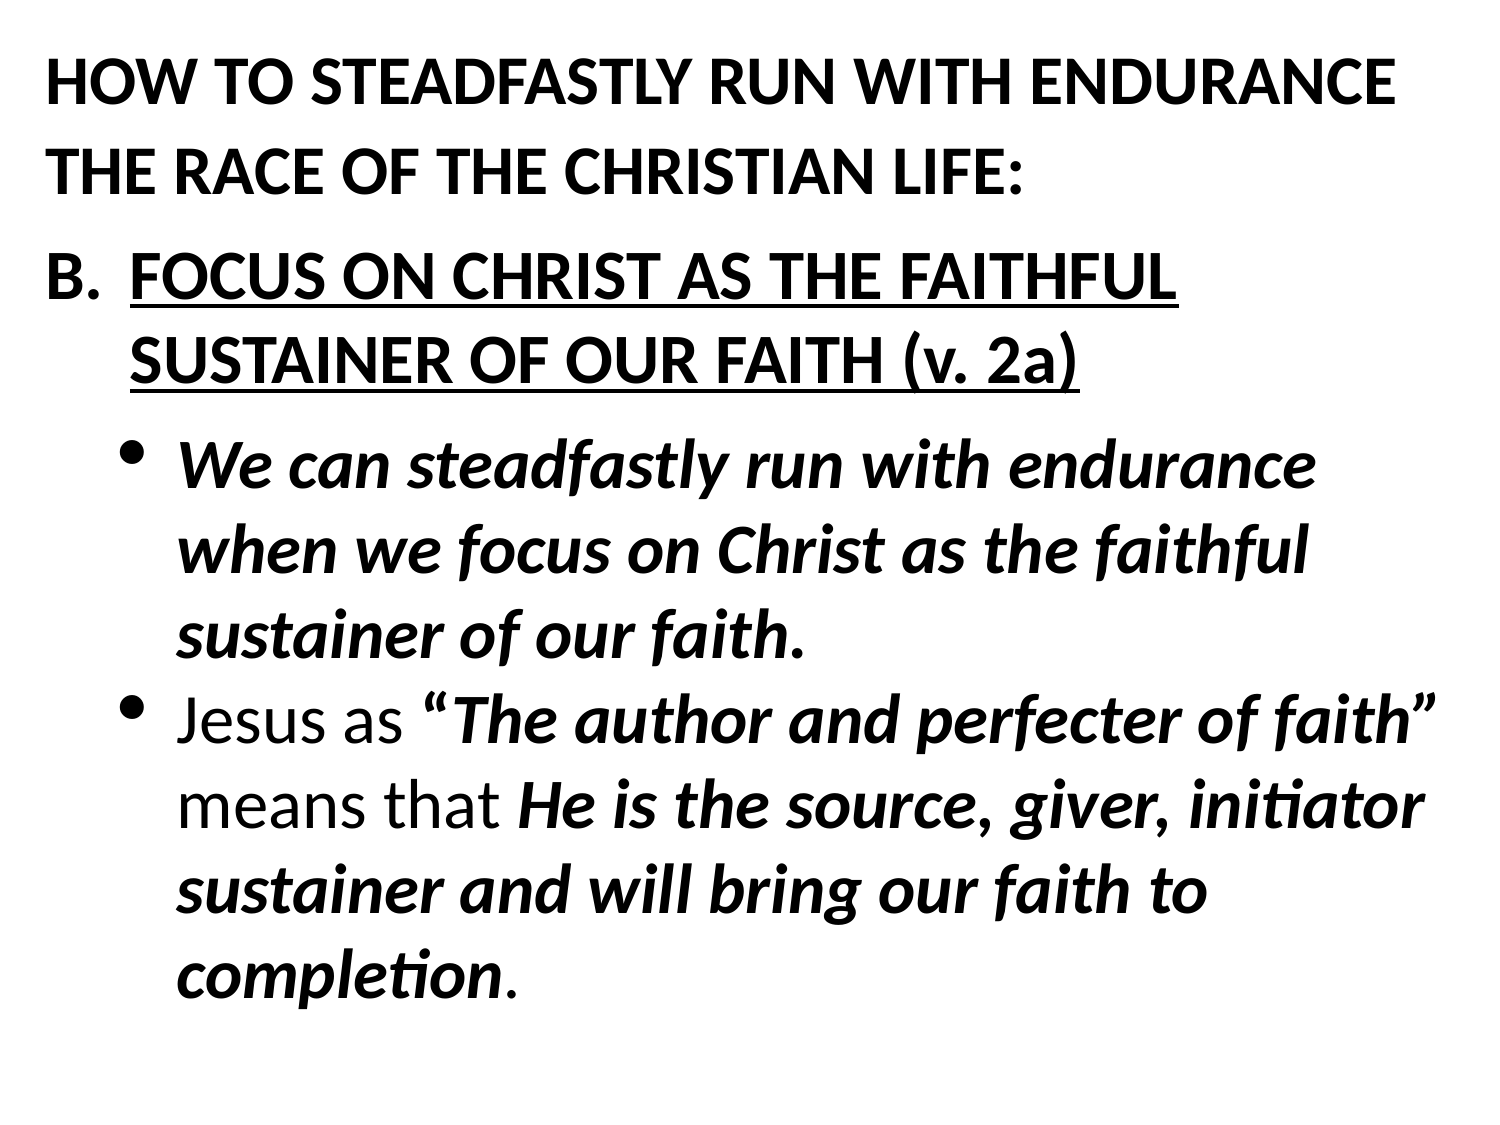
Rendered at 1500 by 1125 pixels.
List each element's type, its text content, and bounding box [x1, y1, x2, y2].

text_box HOW TO STEADFASTLY RUN WITH ENDURANCE THE RACE OF THE CHRISTIAN LIFE: FOCUS ON CHRIST AS THE FAITHFUL SUSTAINER OF OUR FAITH (v. 2a) We can steadfastly run with endurance when we focus on Christ as the faithful sustainer of our faith. Jesus as “The author and perfecter of faith” means that He is the source, giver, initiator sustainer and will bring our faith to completion. [30, 21, 1476, 1103]
